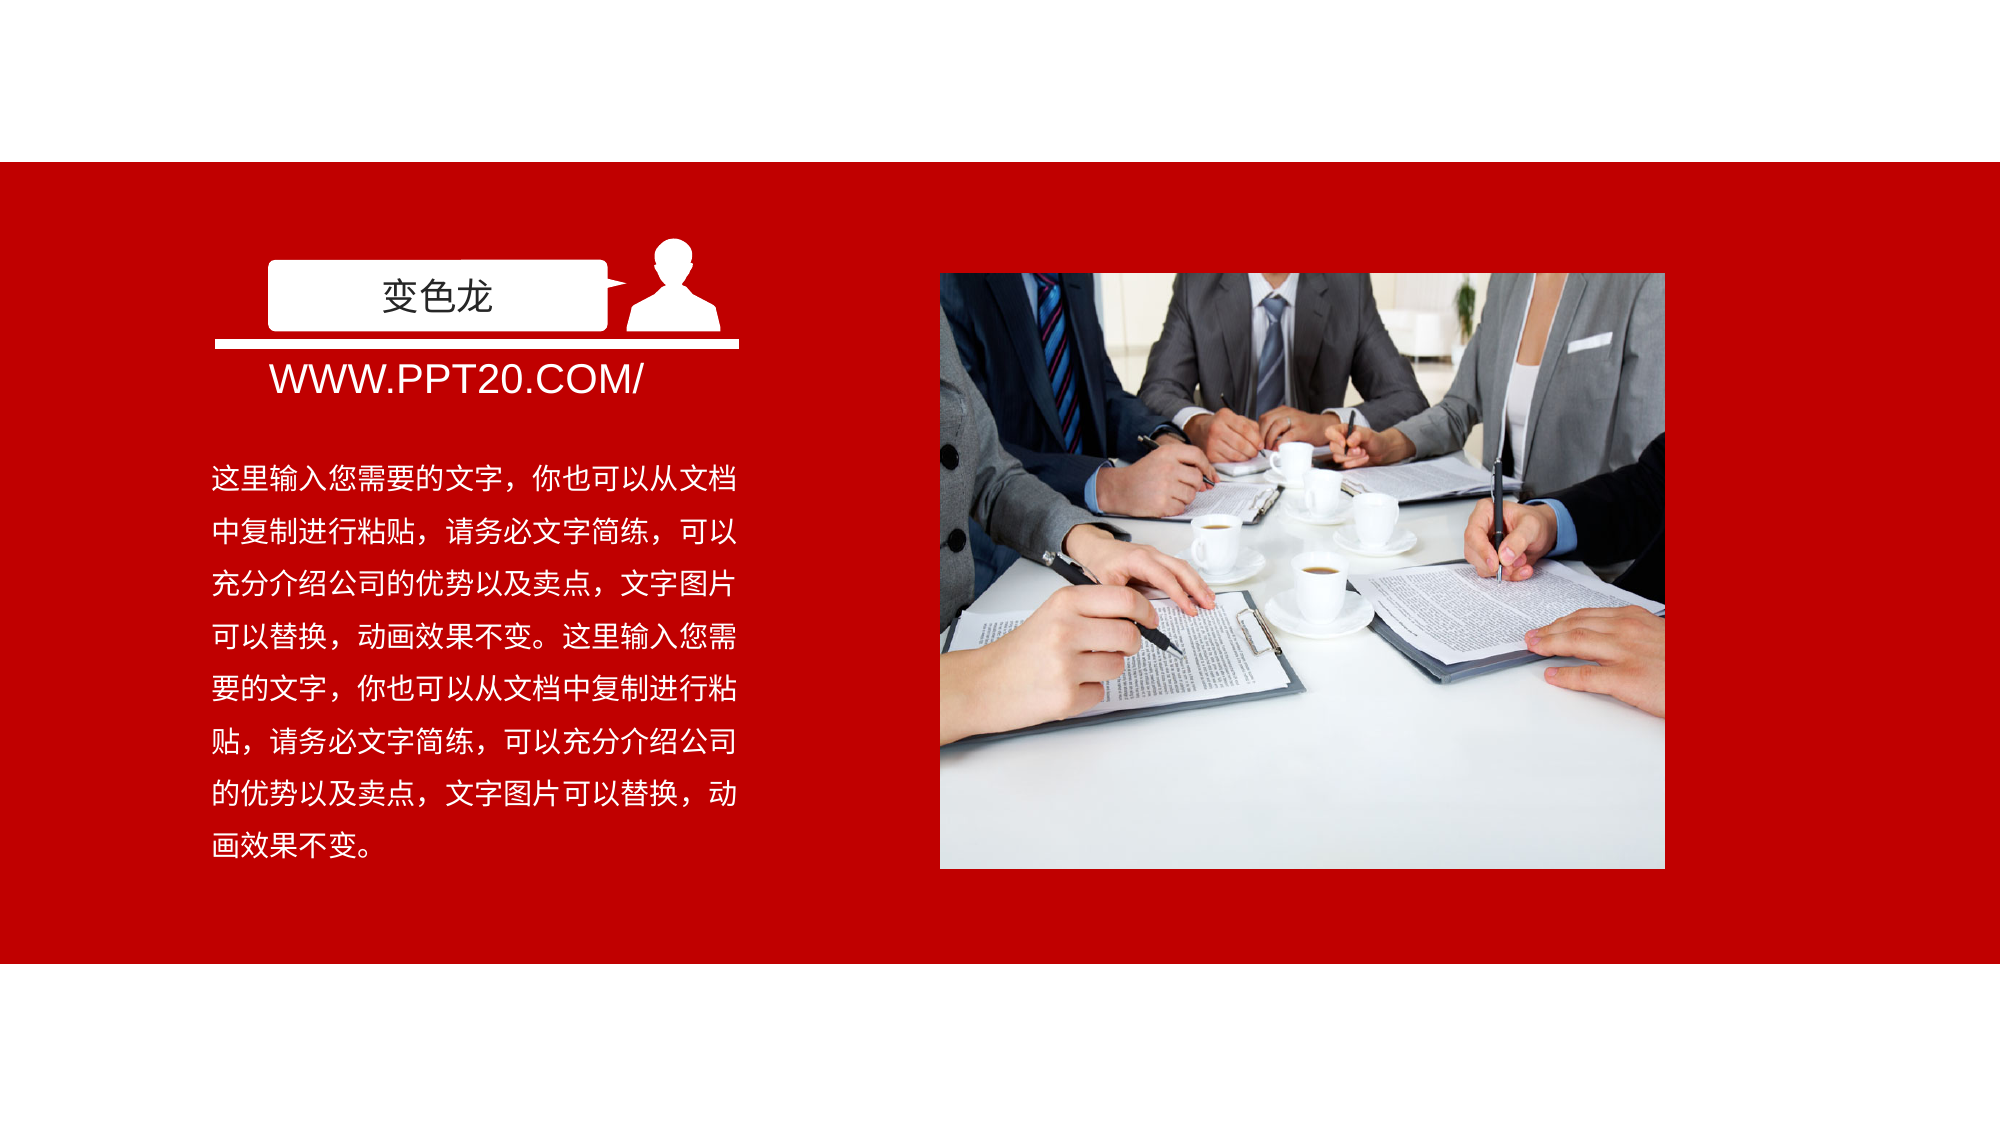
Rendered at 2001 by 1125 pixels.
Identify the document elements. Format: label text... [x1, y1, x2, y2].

picture [940, 273, 1665, 869]
text_box WWW.PPT20.COM/ [253, 345, 660, 409]
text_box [268, 233, 721, 332]
text_box 这里输入您需要的文字，你也可以从文档中复制进行粘贴，请务必文字简练，可以充分介绍公司的优势以及卖点，文字图片可以替换，动画效果不变。这里输入您需要的文字，你也可以从文档中复制进行粘贴，请务必文字简练，可以充分介绍公司的优势以及卖点，文字图片可以替换，动画效果不变。 [196, 435, 773, 871]
text_box [0, 161, 2000, 965]
